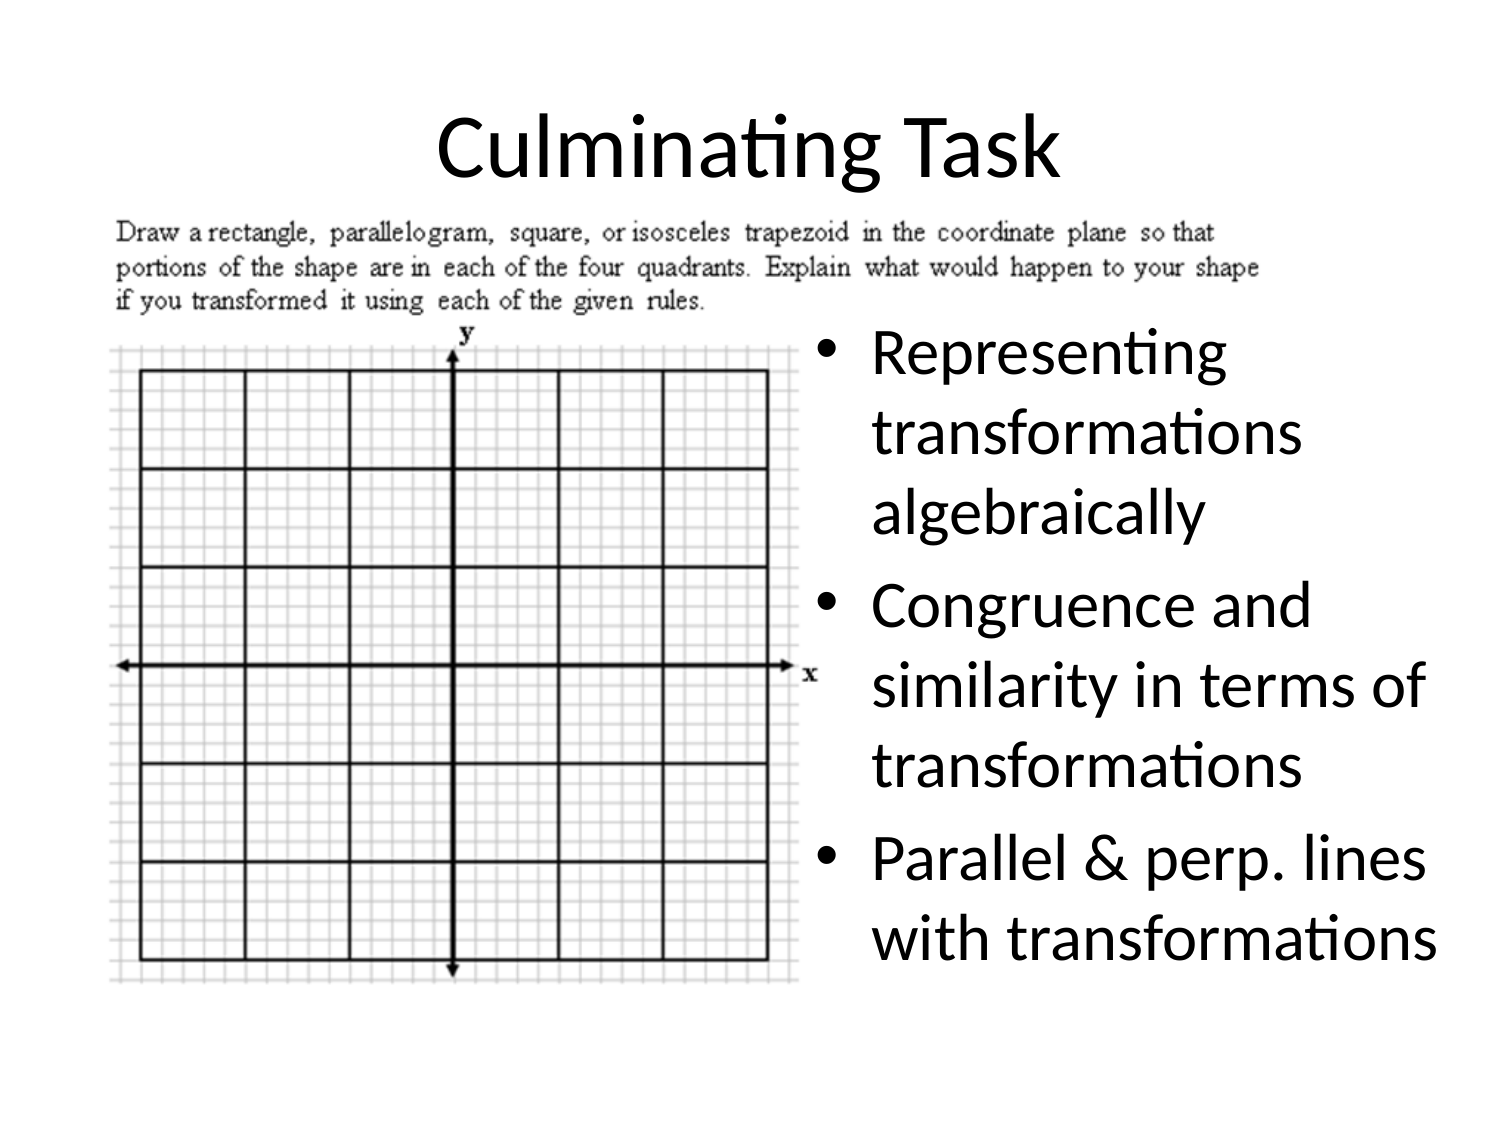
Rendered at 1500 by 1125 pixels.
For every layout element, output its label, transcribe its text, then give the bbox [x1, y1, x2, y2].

list Representing transformations algebraically Congruence and similarity in terms of transformations Parallel & perp. lines with transformations [800, 299, 1500, 1050]
title Culminating Task [75, 45, 1425, 238]
picture [99, 212, 1263, 1001]
